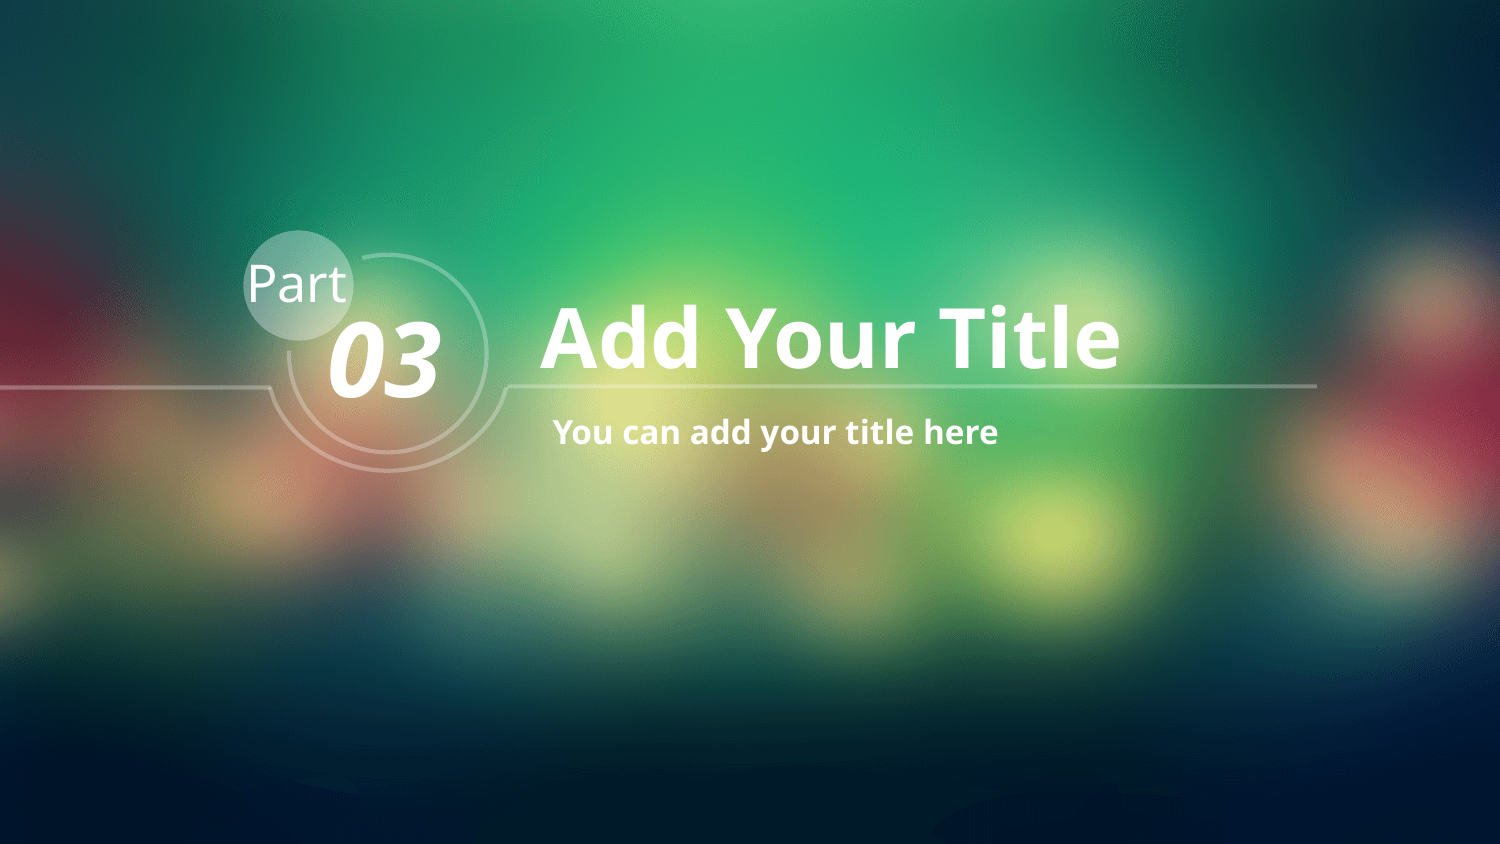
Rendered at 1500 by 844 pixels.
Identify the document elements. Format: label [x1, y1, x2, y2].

picture [0, 0, 1500, 844]
text_box [0, 230, 1318, 471]
